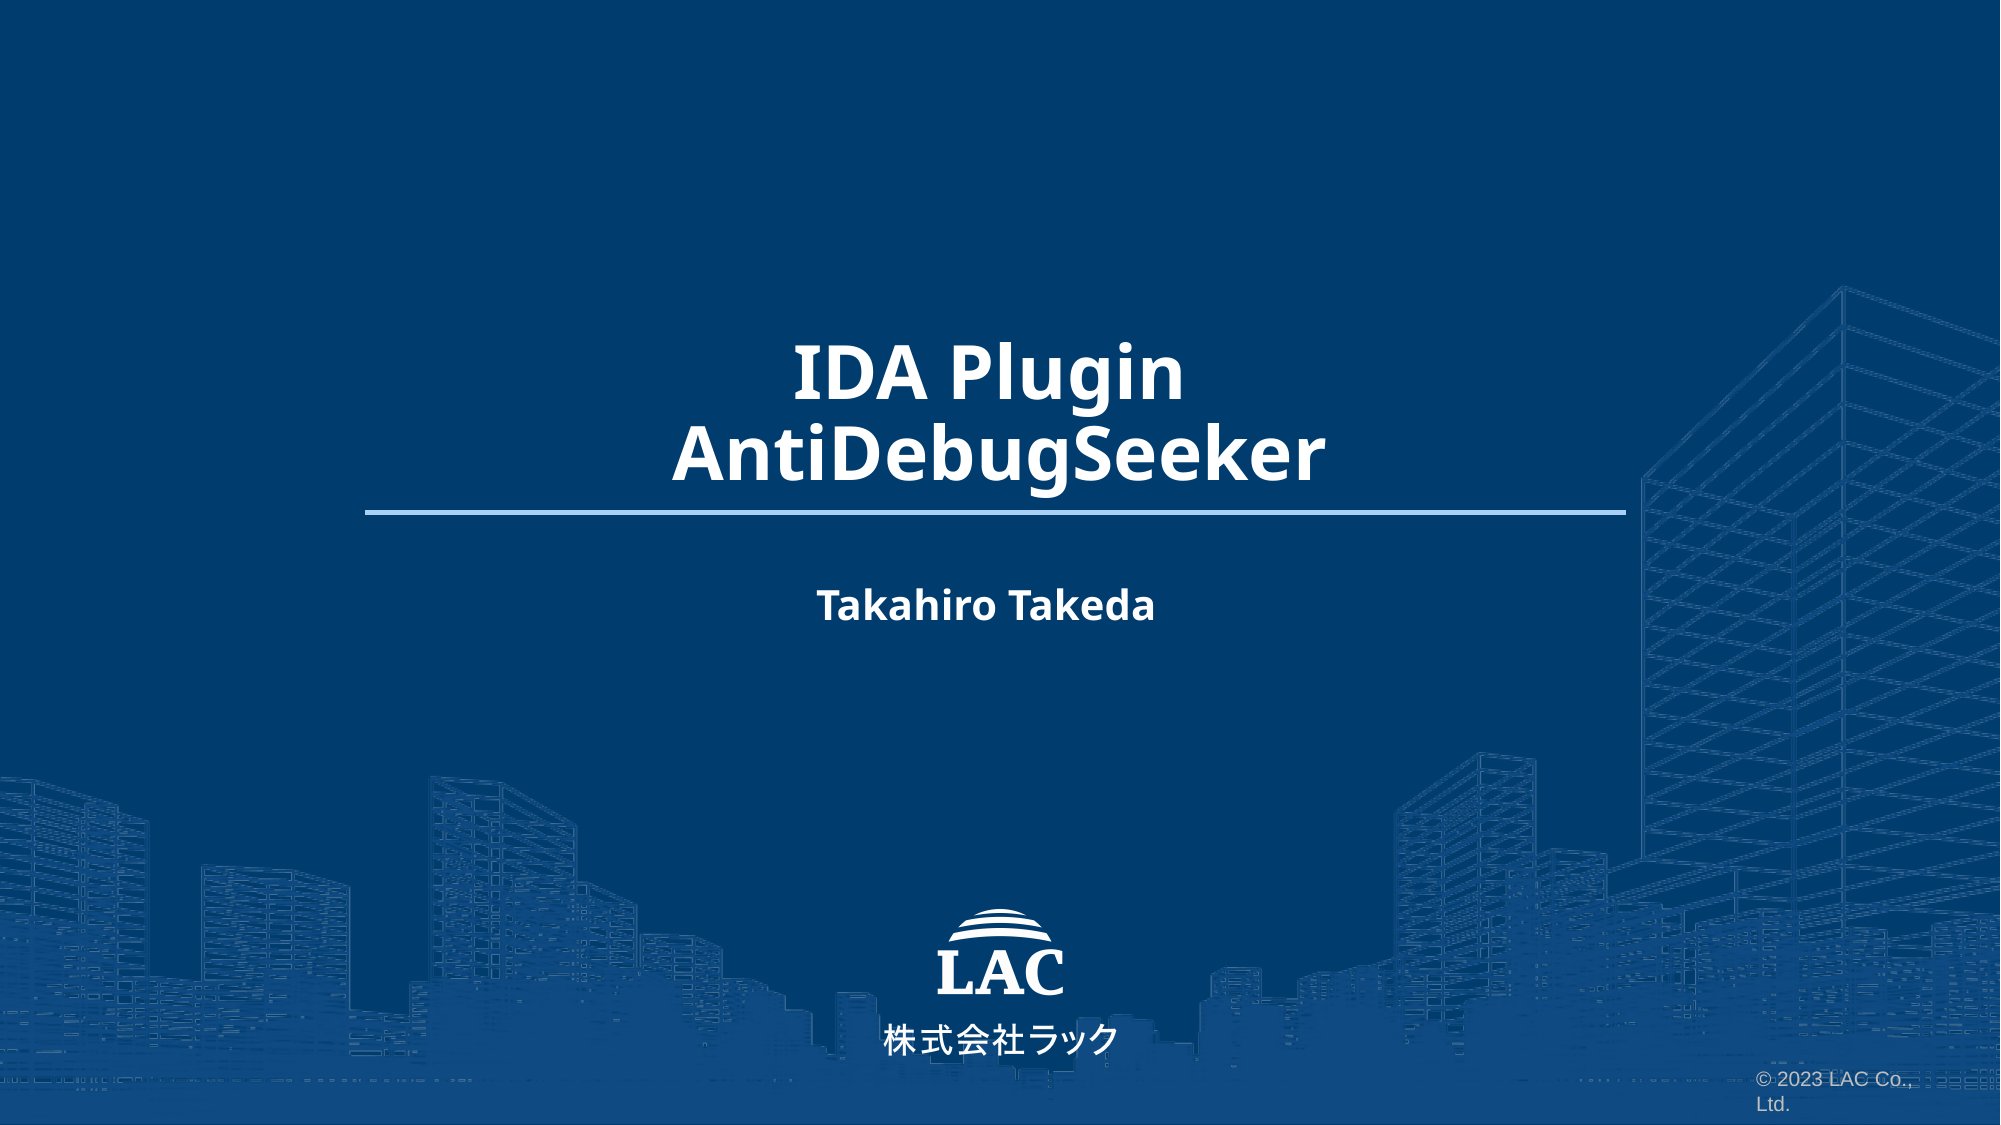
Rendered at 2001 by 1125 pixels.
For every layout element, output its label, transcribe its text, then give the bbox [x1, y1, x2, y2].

picture [0, 271, 2000, 1124]
title IDA Plugin AntiDebugSeeker [186, 313, 1814, 505]
text_box Takahiro Takeda [727, 488, 1245, 637]
